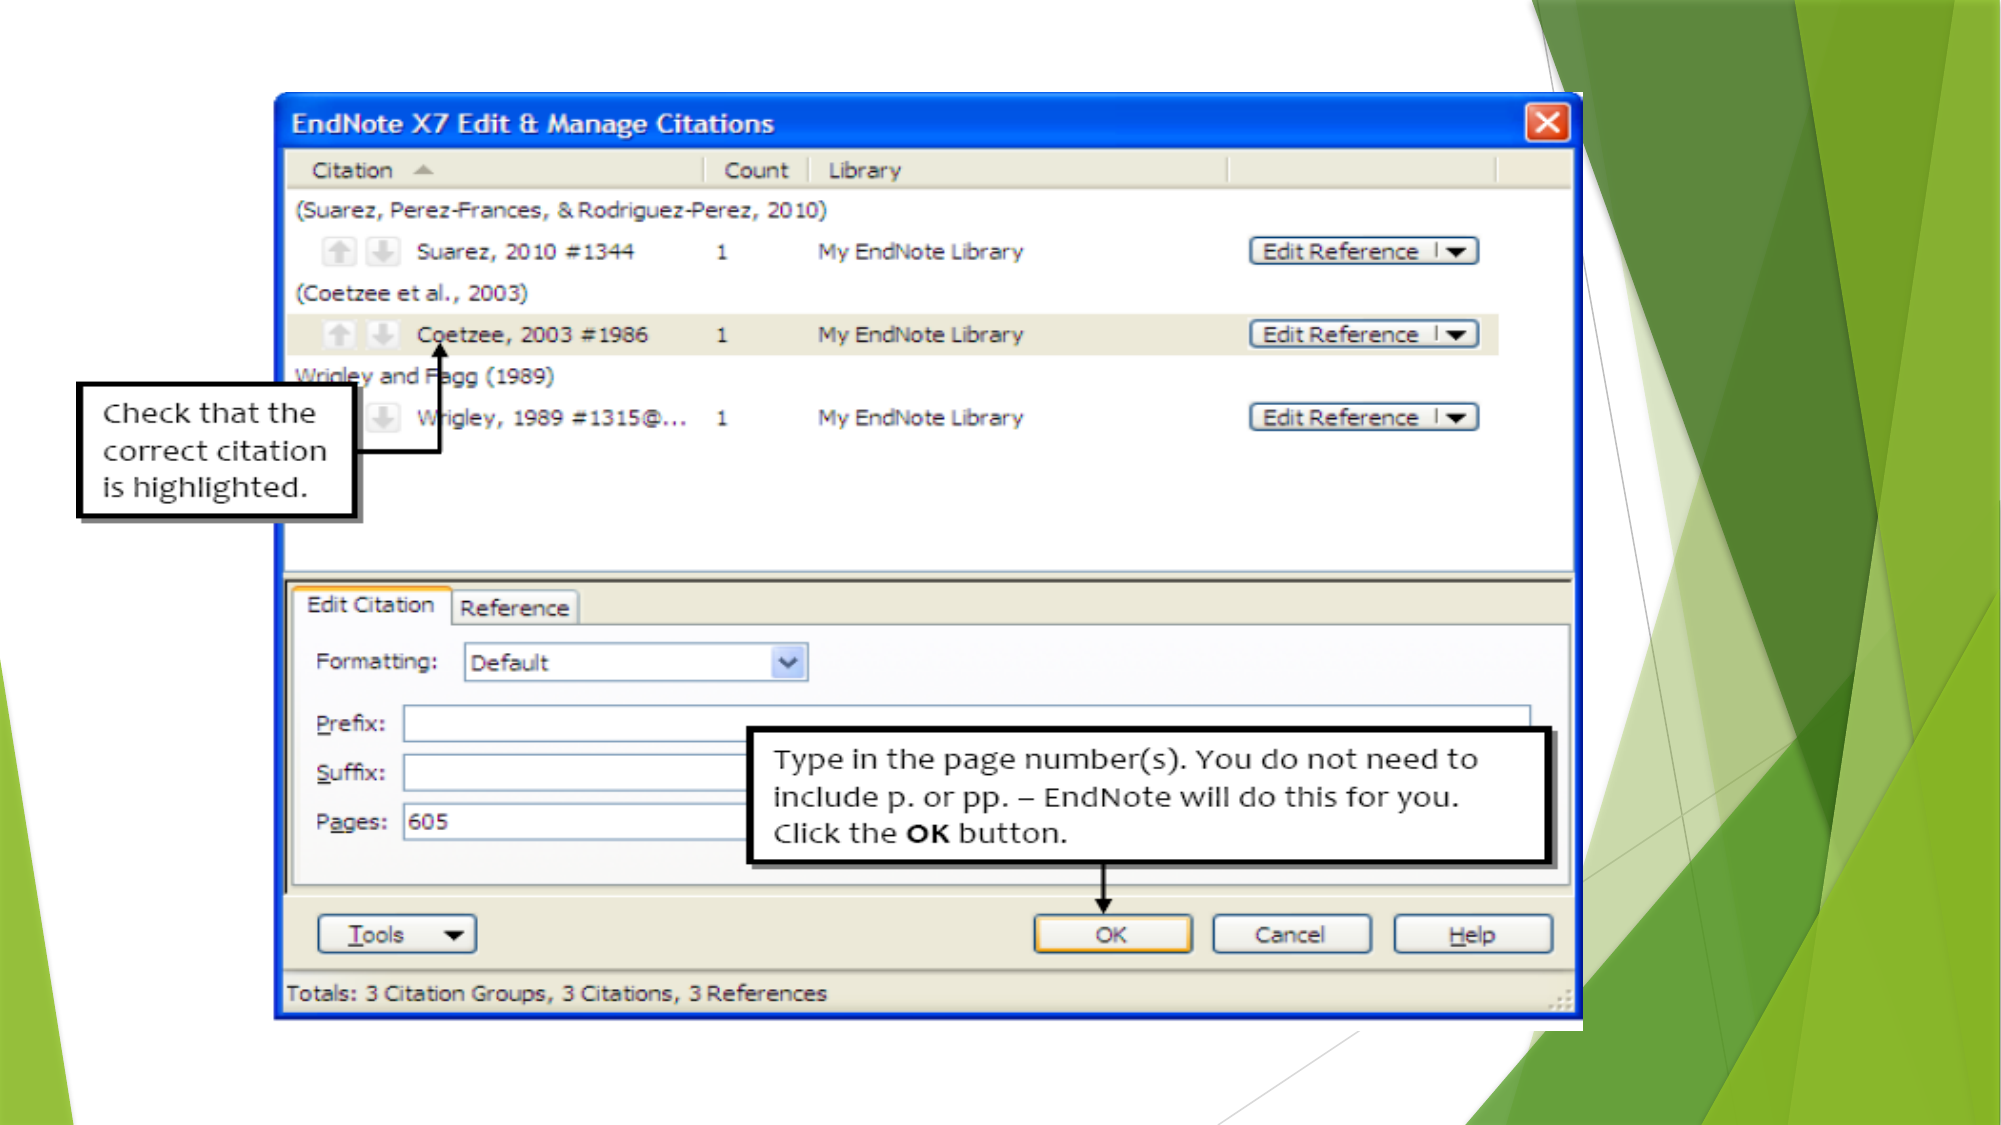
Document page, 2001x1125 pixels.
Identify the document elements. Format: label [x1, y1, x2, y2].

list [75, 92, 1583, 1032]
